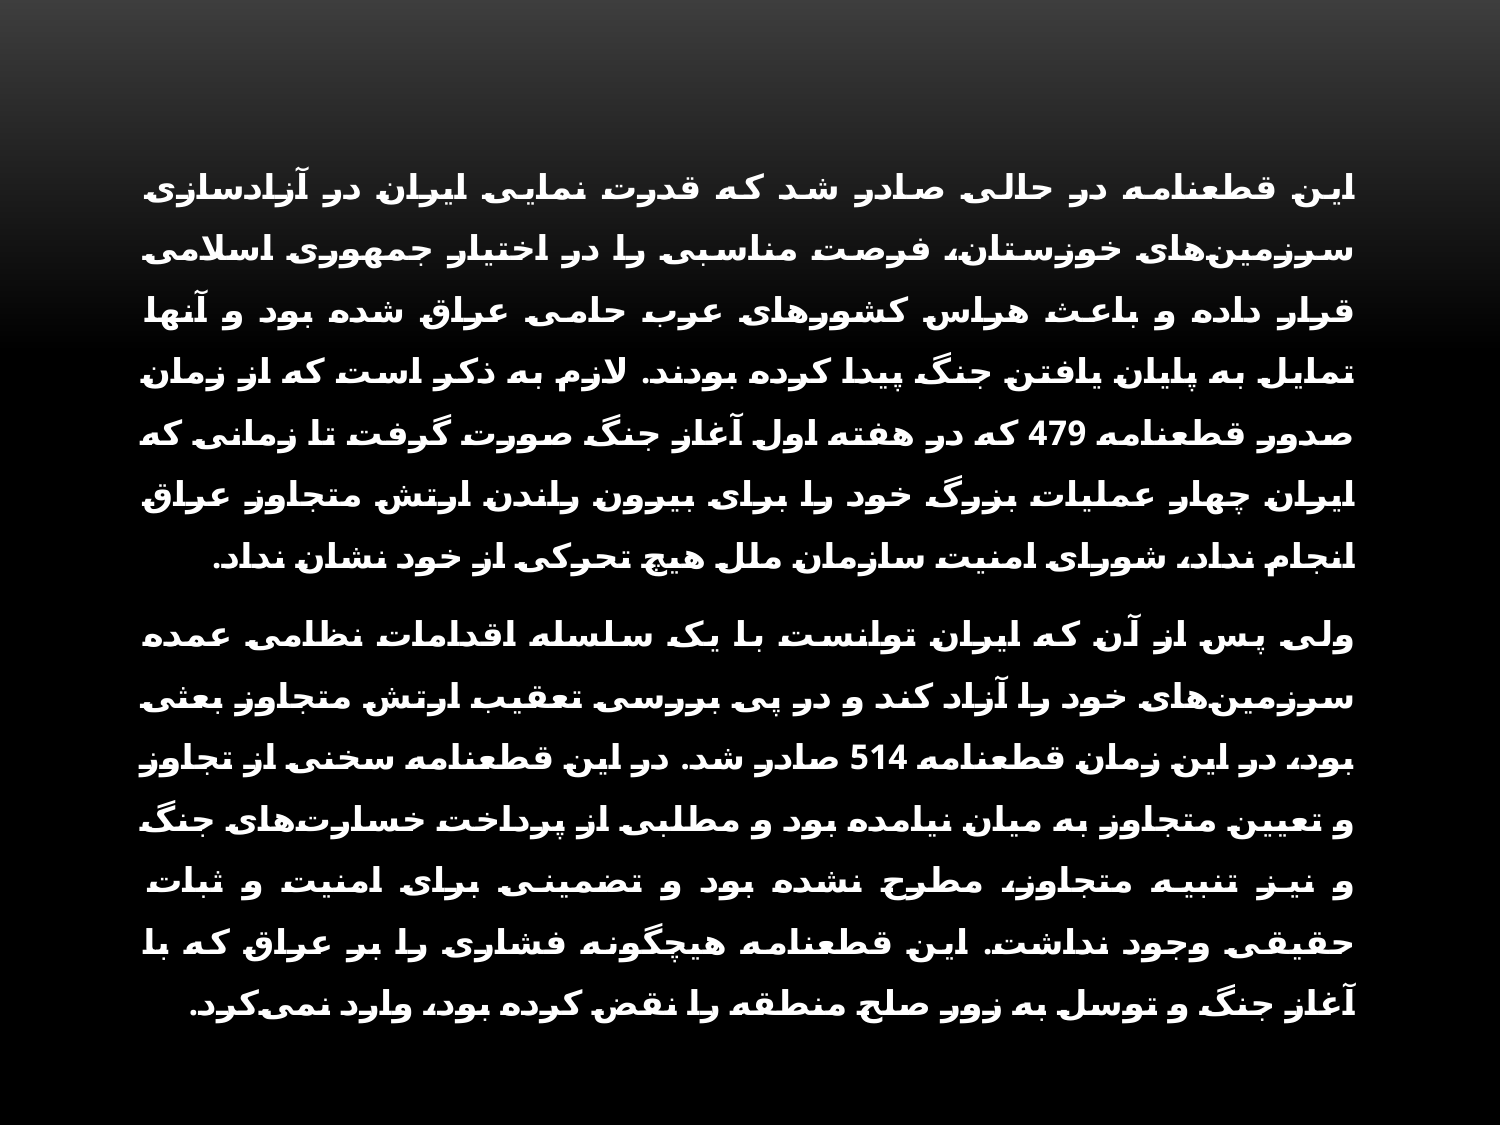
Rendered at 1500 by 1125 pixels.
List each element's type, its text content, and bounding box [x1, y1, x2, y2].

list این قطعنامه در حالی صادر شد که قدرت نمایی ایران در آزادسازی سرزمین‌های خوزستان، فرصت مناسبی را در اختیار جمهوری اسلامی قرار داده و باعث هراس کشورهای عرب حامی عراق شده بود و آنها تمایل به پایان یافتن جنگ پیدا کرده بودند. لازم به ذکر است که از زمان صدور قطعنامه 479 که در هفته اول آغاز جنگ صورت گرفت تا زمانی که ایران چهار عملیات بزرگ خود را برای بیرون راندن ارتش متجاوز عراق انجام نداد، شورای امنیت سازمان ملل هیچ تحرکی از خود نشان نداد. ولی پس از آن که ایران توانست با یک سلسله اقدامات نظامی عمده سرزمین‌های خود را آزاد کند و در پی بررسی تعقیب ارتش متجاوز بعثی بود، در این زمان قطعنامه 514 صادر شد. در این قطعنامه سخنی از تجاوز و تعیین متجاوز به میان نیامده بود و مطلبی از پرداخت خسارت‌های جنگ و نیز تنبیه متجاوز، مطرح نشده بود و تضمینی برای امنیت و ثبات حقیقی وجود نداشت. این قطعنامه هیچگونه فشاری را بر عراق که با آغاز جنگ و توسل به زور صلح منطقه را نقض کرده بود، وارد نمی‌کرد. [123, 137, 1371, 1054]
